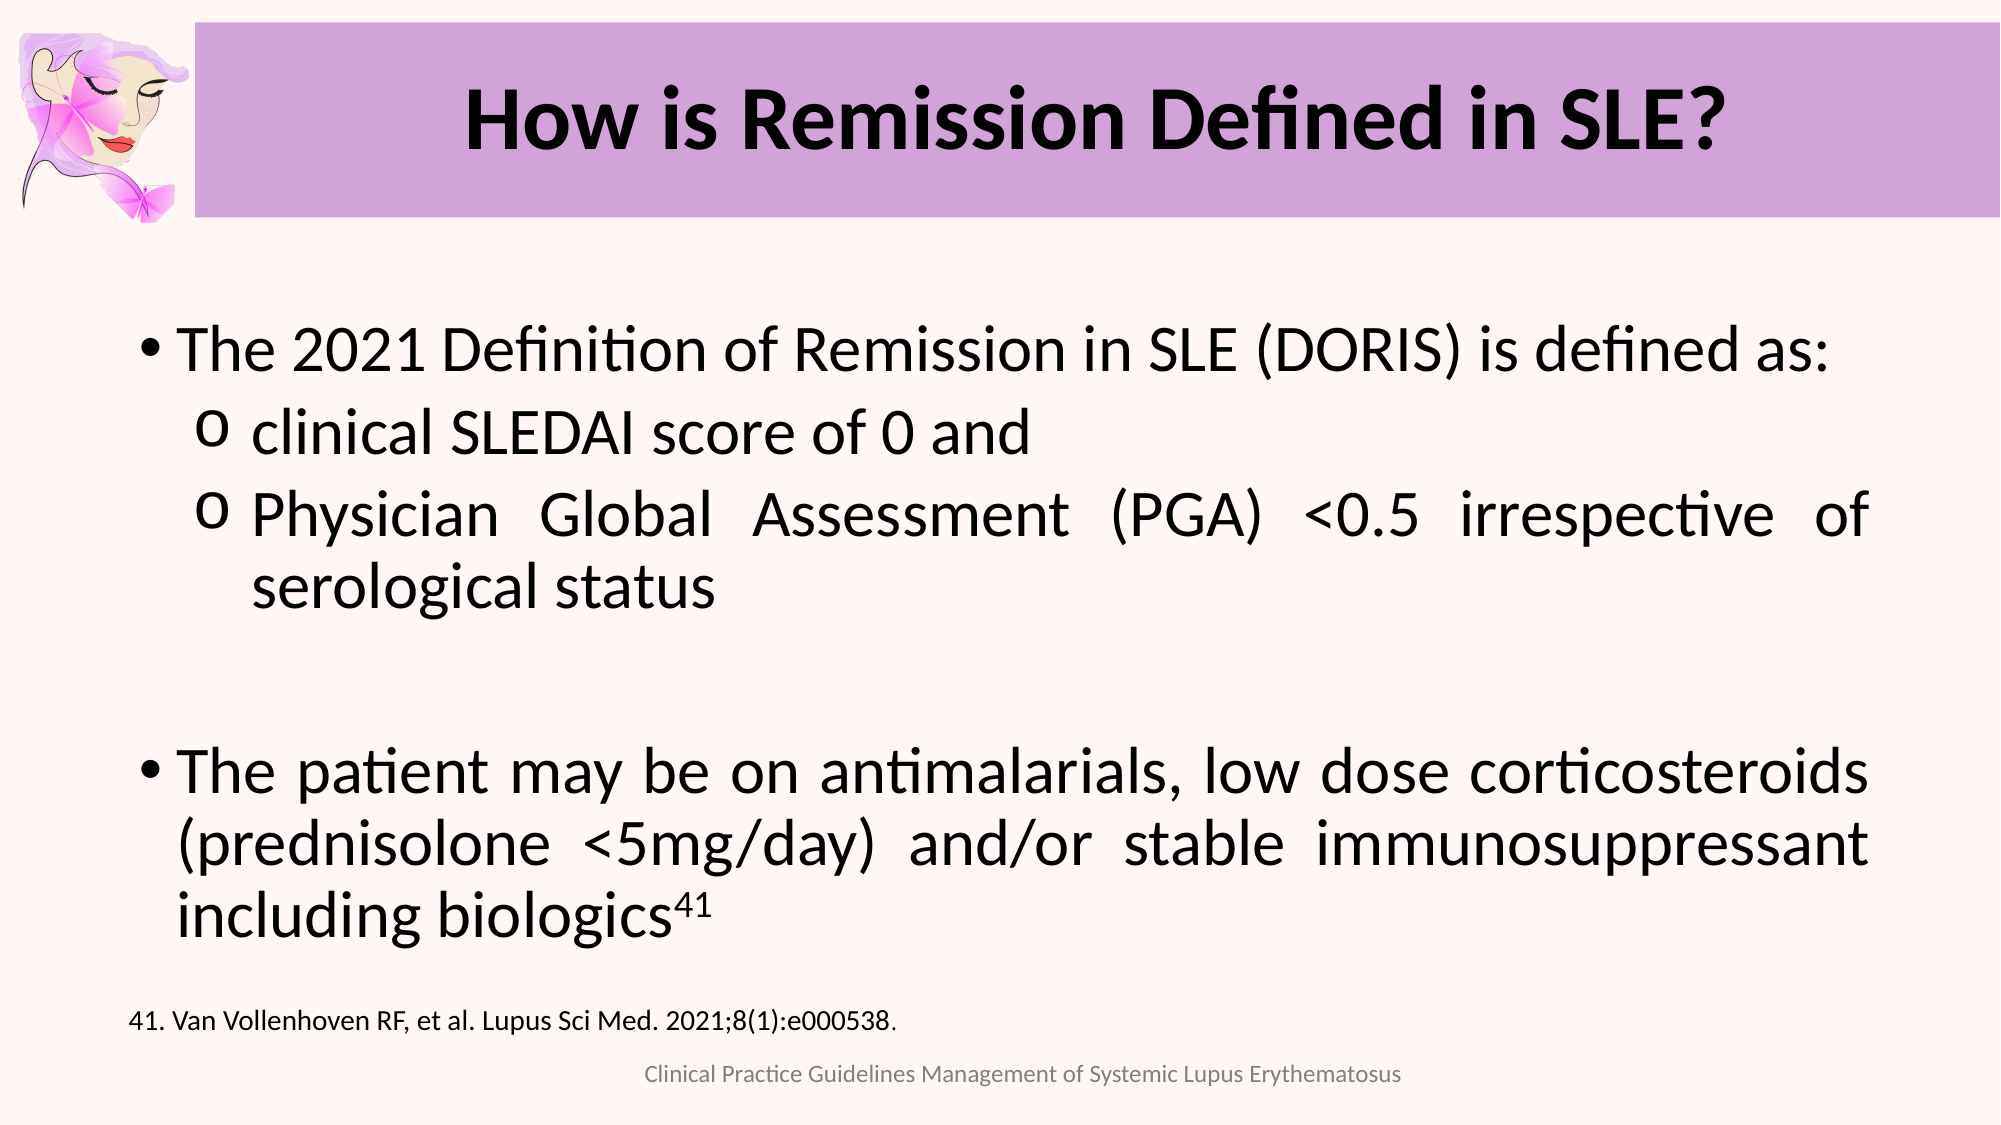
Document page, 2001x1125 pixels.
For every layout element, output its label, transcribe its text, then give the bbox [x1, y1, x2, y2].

picture [0, 10, 210, 248]
text_box 41. Van Vollenhoven RF, et al. Lupus Sci Med. 2021;8(1):e000538. [113, 997, 1877, 1103]
list The 2021 Definition of Remission in SLE (DORIS) is defined as: clinical SLEDAI score of 0 and Physician Global Assessment (PGA) <0.5 irrespective of serological status The patient may be on antimalarials, low dose corticosteroids (prednisolone <5mg/day) and/or stable immunosuppressant including biologics41 [123, 306, 1887, 1014]
title How is Remission Defined in SLE? [195, 22, 2000, 218]
